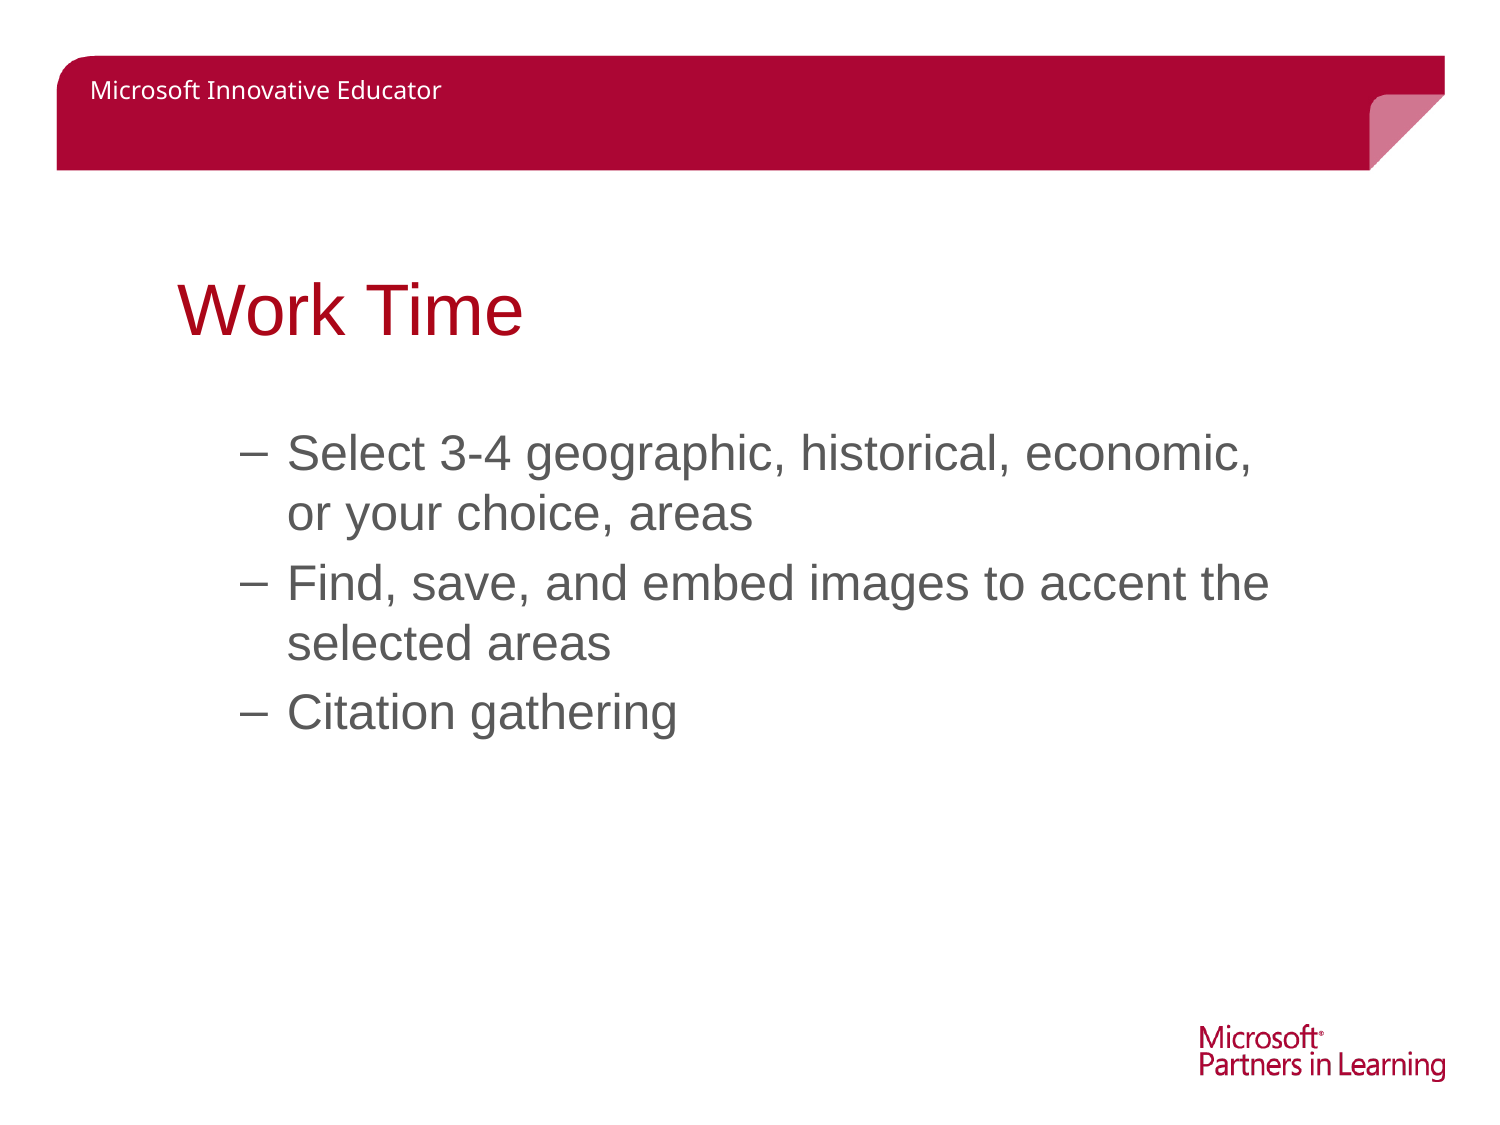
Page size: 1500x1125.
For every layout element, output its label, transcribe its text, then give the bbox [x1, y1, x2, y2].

title Work Time [162, 212, 1376, 401]
picture [1200, 1024, 1445, 1082]
picture [0, 0, 1500, 213]
list Select 3-4 geographic, historical, economic, or your choice, areas Find, save, and embed images to accent the selected areas Citation gathering [149, 412, 1326, 776]
